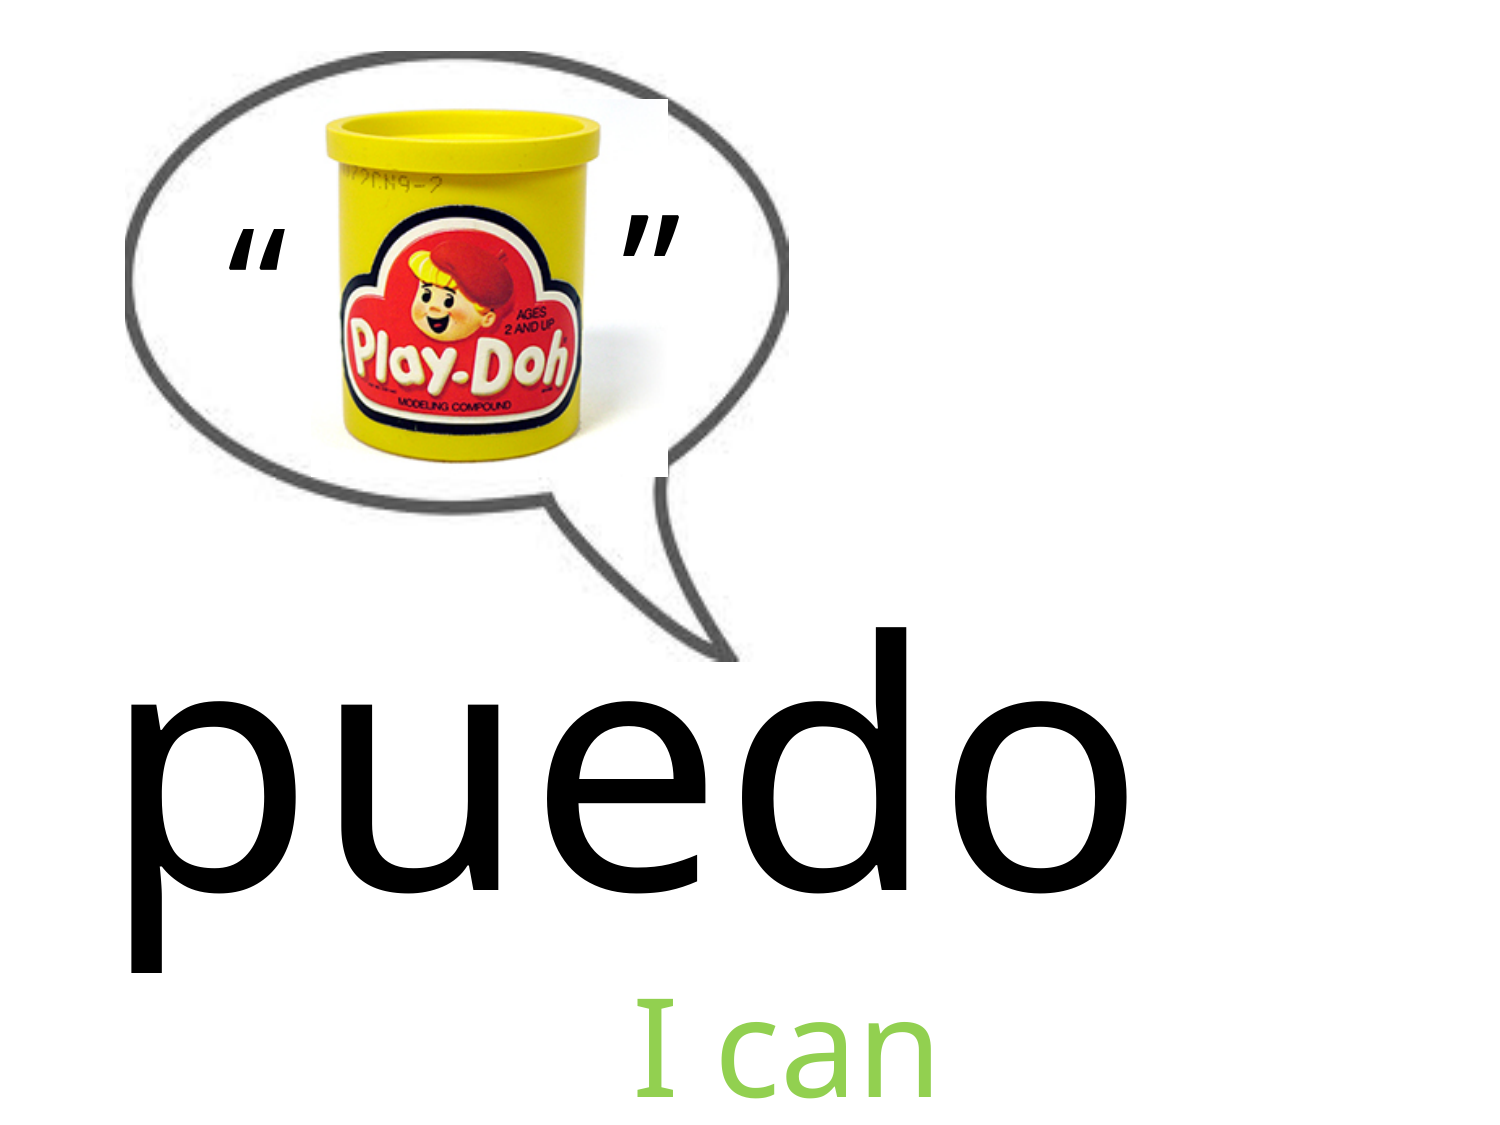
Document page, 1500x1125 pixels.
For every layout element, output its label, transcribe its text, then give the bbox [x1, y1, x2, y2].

text_box puedo I can [87, 537, 1488, 1125]
picture [125, 51, 789, 663]
